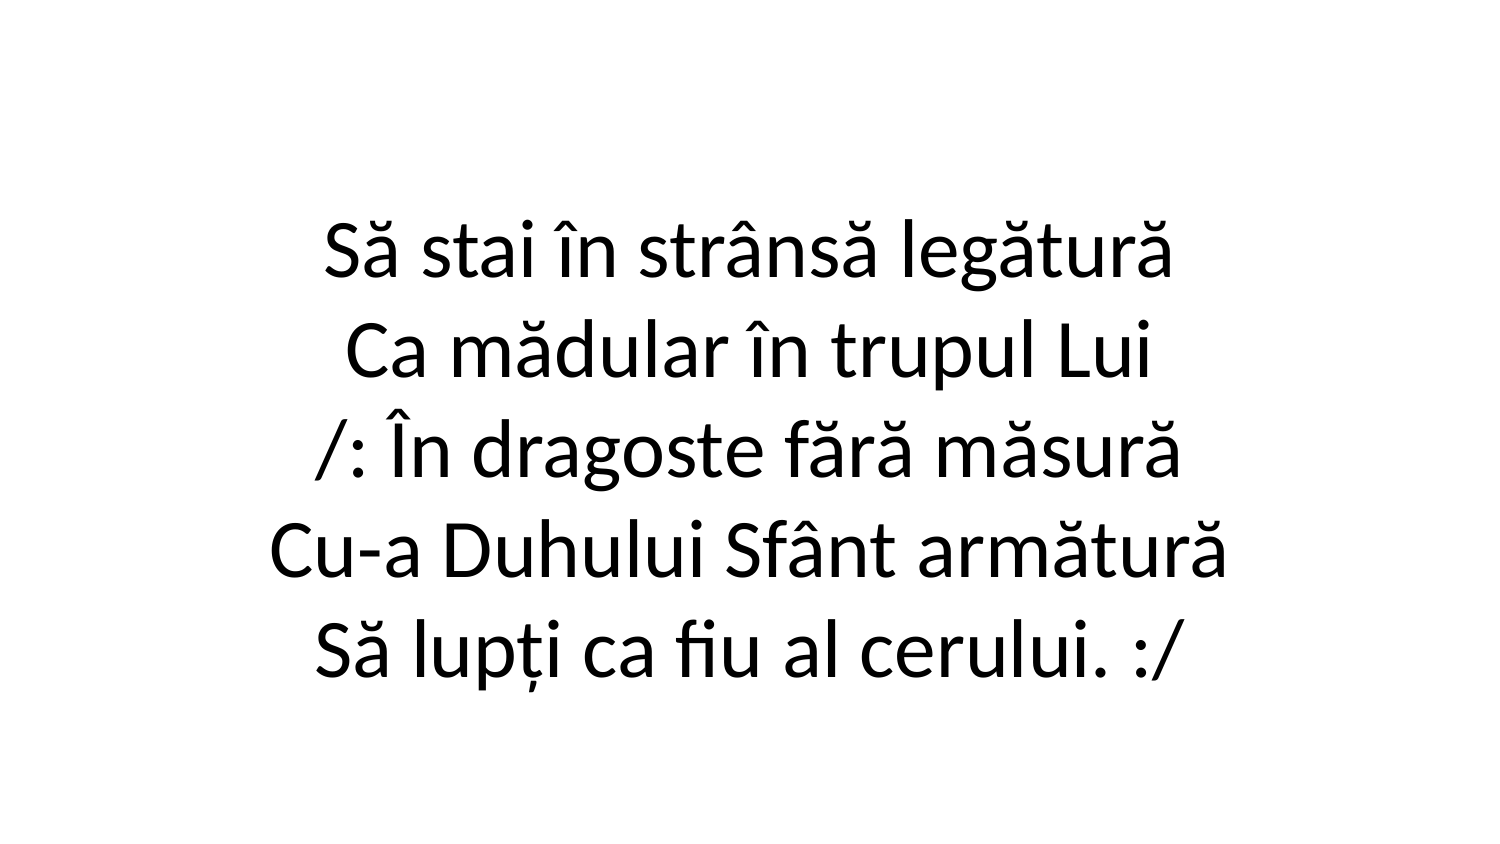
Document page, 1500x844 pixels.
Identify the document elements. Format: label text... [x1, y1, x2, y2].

text_box Să stai în strânsă legătură Ca mădular în trupul Lui /: În dragoste fără măsură Cu-a Duhului Sfânt armătură Să lupți ca fiu al cerului. :/ [254, 142, 1246, 702]
